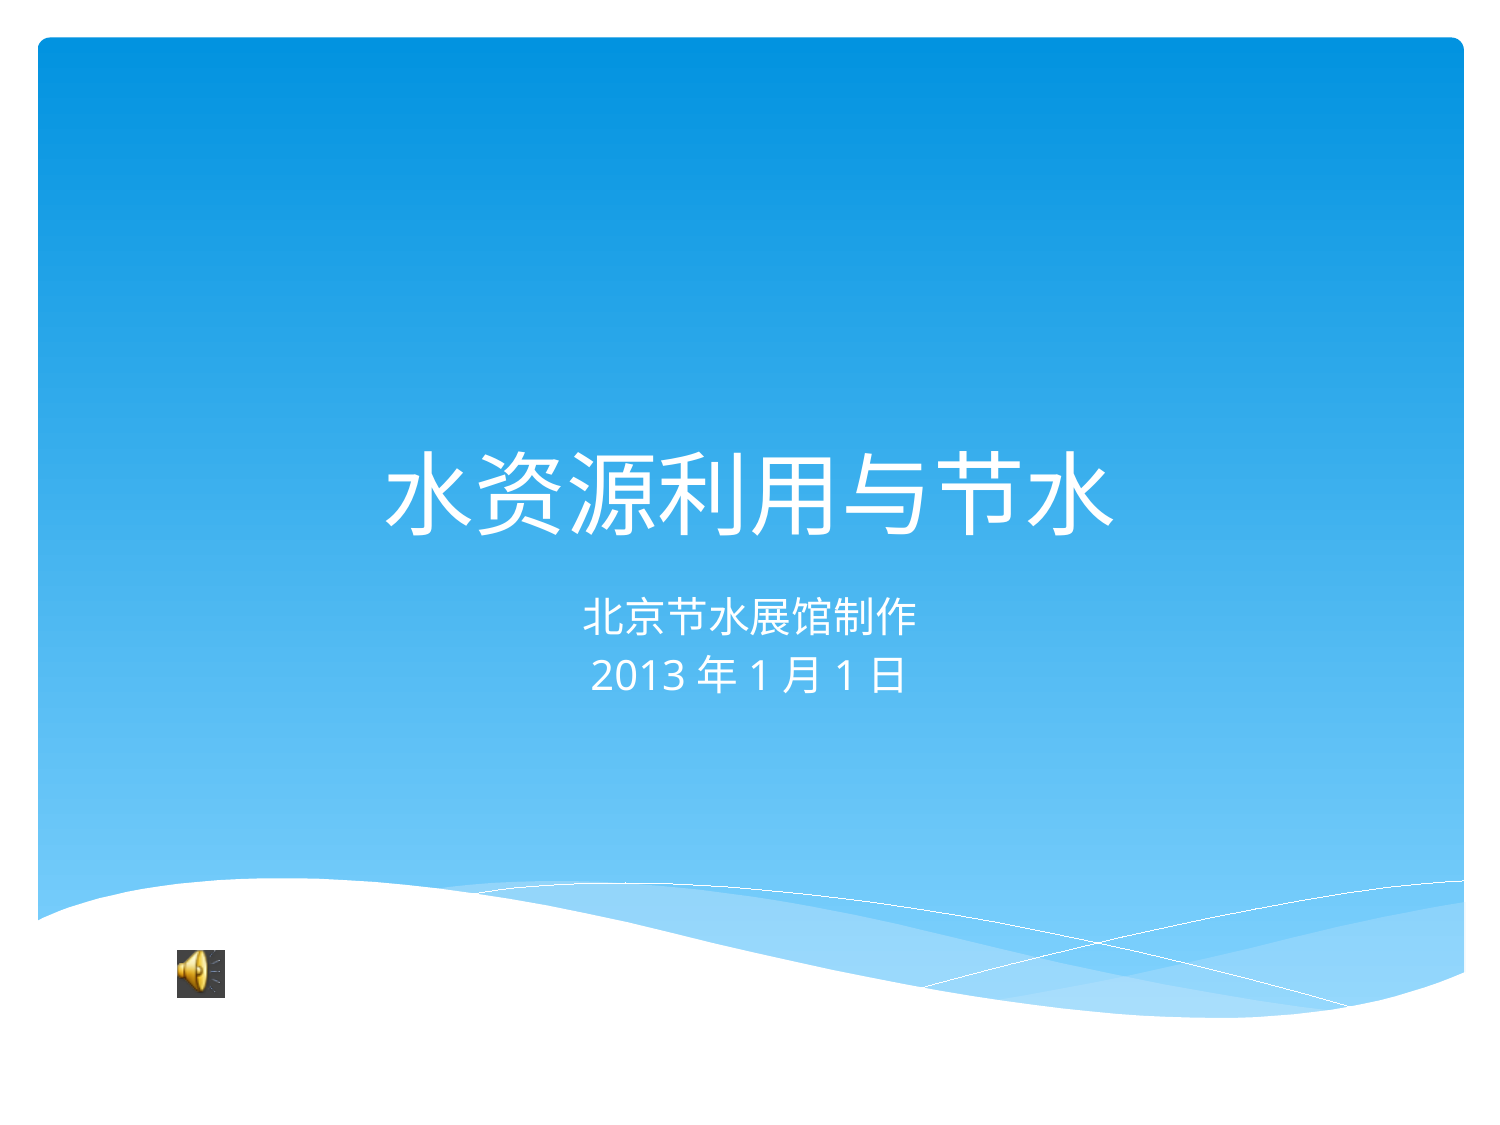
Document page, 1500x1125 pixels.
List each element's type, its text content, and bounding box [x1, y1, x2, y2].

picture [175, 948, 226, 1000]
subtitle 北京节水展馆制作 2013年1月1日 [225, 583, 1275, 825]
title 水资源利用与节水 [112, 262, 1388, 555]
